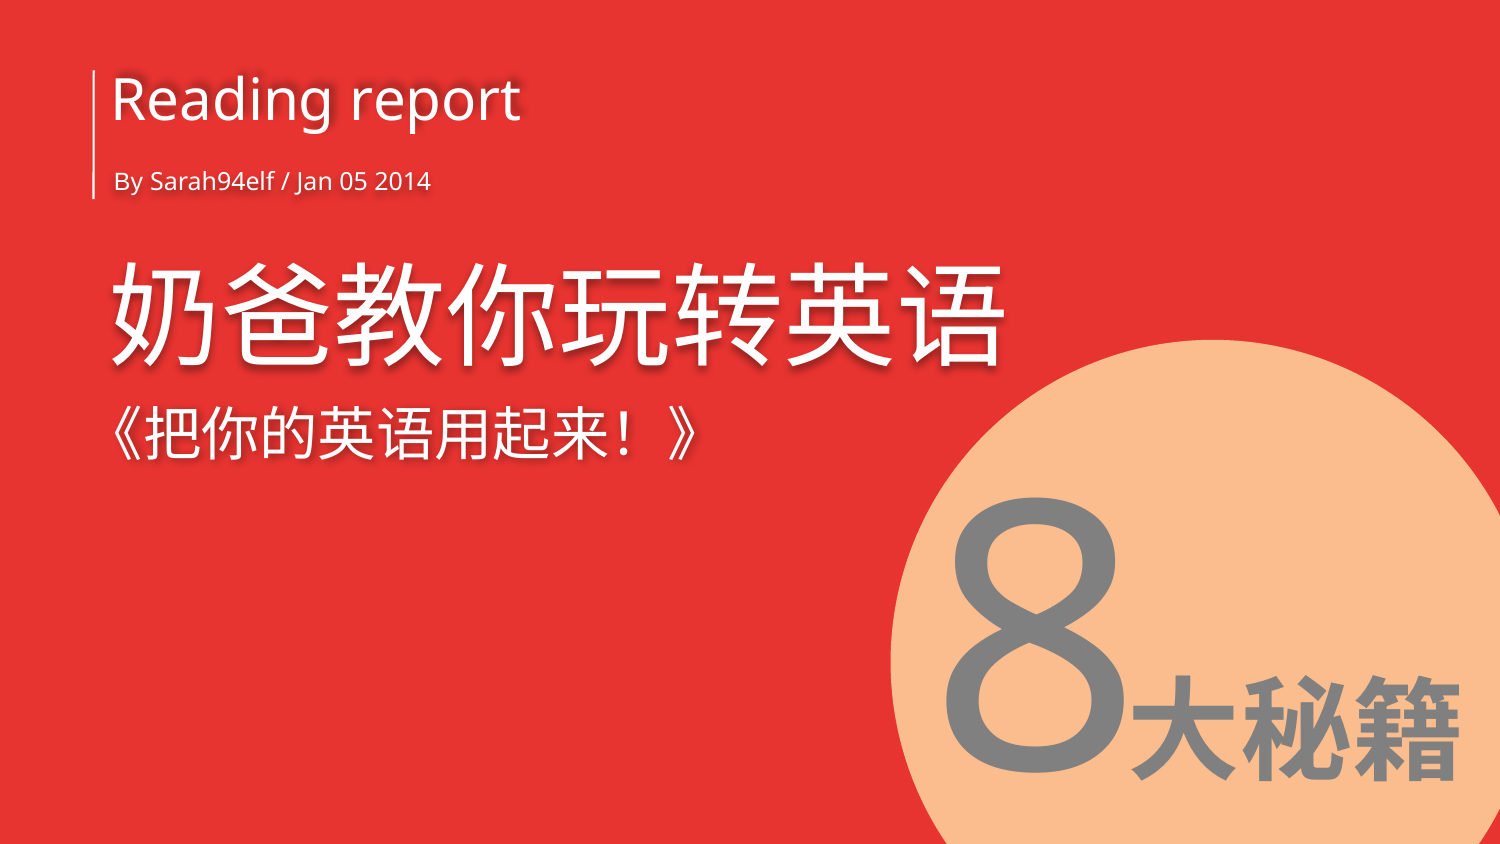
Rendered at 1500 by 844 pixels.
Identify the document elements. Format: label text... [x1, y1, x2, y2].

text_box 8 [914, 386, 1055, 544]
text_box Reading report [95, 54, 553, 140]
text_box [888, 337, 1500, 844]
text_box By Sarah94elf / Jan 05 2014 [99, 158, 475, 234]
text_box 奶爸教你玩转英语 [93, 237, 1149, 387]
text_box 《把你的英语用起来！》 [70, 389, 750, 475]
text_box 大秘籍 [1113, 651, 1489, 809]
